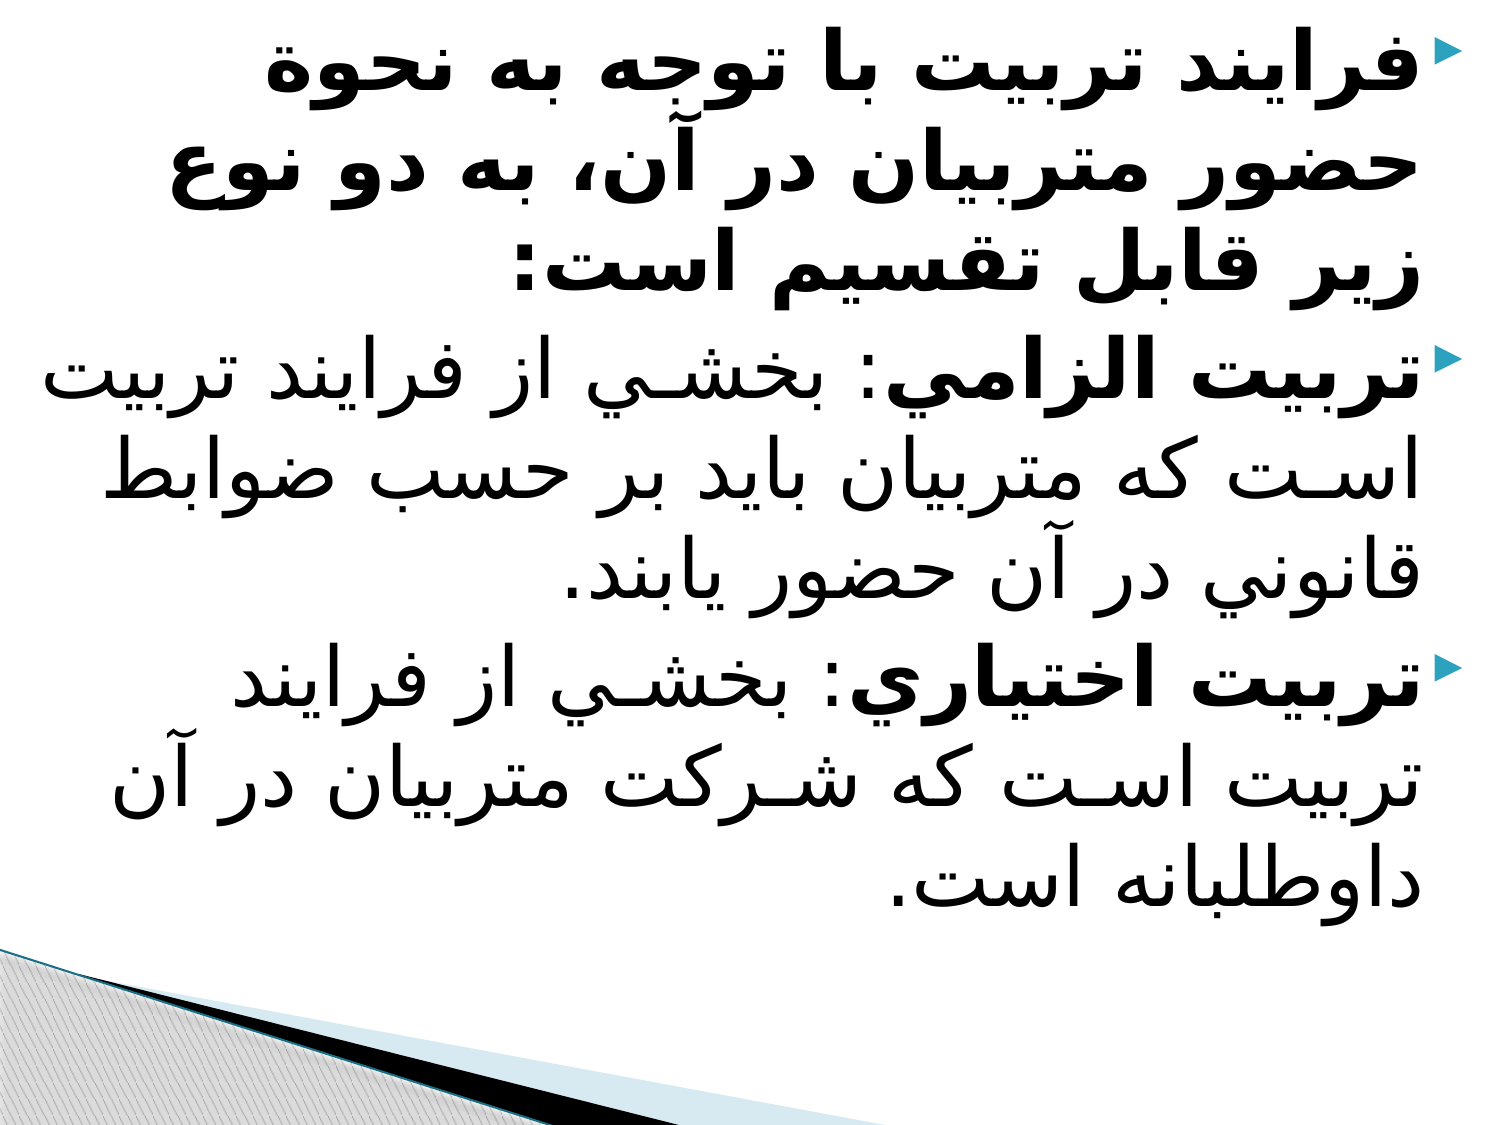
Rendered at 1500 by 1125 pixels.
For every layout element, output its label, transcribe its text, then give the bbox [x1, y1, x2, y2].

list فرايند تربيت با توجه به نحوة حضور متربيان در آن، به دو نوع زير قابل تقسيم است: تربيت الزامي: بخشـي از فرايند تربيت اسـت که متربيان بايد بر حسب ضوابط قانوني در آن حضور يابند. تربيت اختياري: بخشـي از فرايند تربيت اسـت که شـرکت متربيان در آن داوطلبانه است. [0, 0, 1500, 1125]
